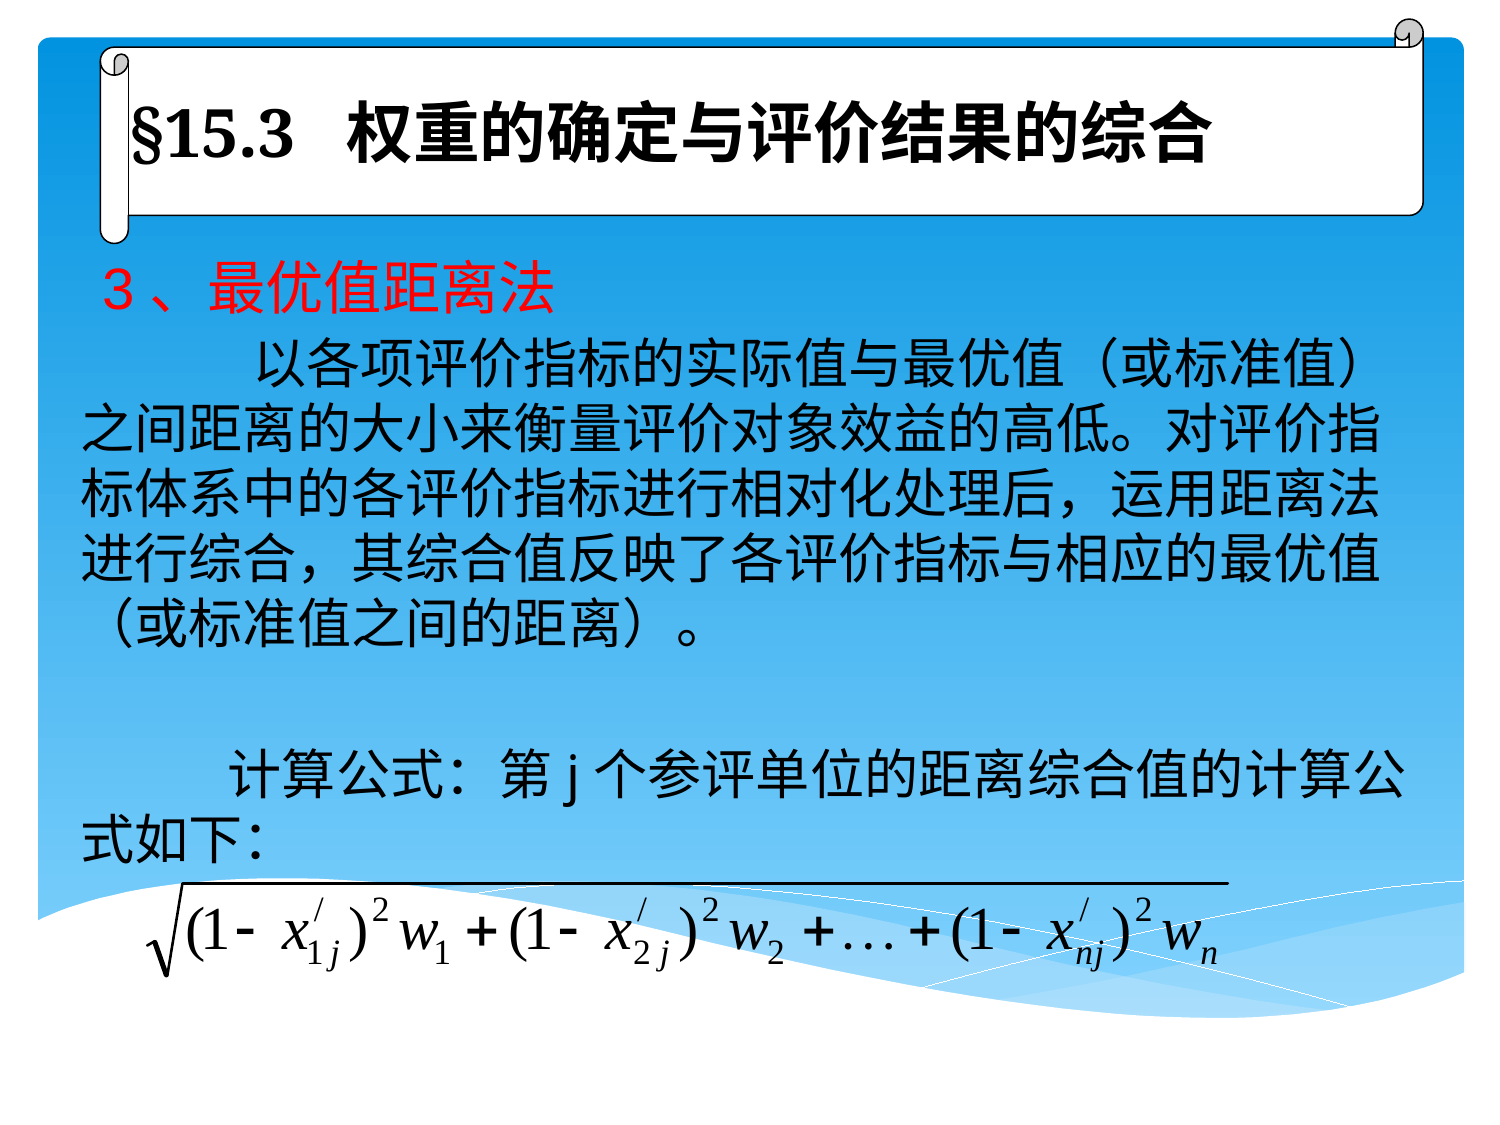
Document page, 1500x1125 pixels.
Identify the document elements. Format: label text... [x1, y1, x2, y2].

text_box §15.3 权重的确定与评价结果的综合 [100, 19, 1424, 244]
subtitle 以各项评价指标的实际值与最优值（或标准值）之间距离的大小来衡量评价对象效益的高低。对评价指标体系中的各评价指标进行相对化处理后，运用距离法进行综合，其综合值反映了各评价指标与相应的最优值（或标准值之间的距离）。 计算公式：第j个参评单位的距离综合值的计算公式如下： [64, 321, 1447, 1125]
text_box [135, 857, 1259, 1001]
text_box 3、最优值距离法 [87, 243, 572, 329]
